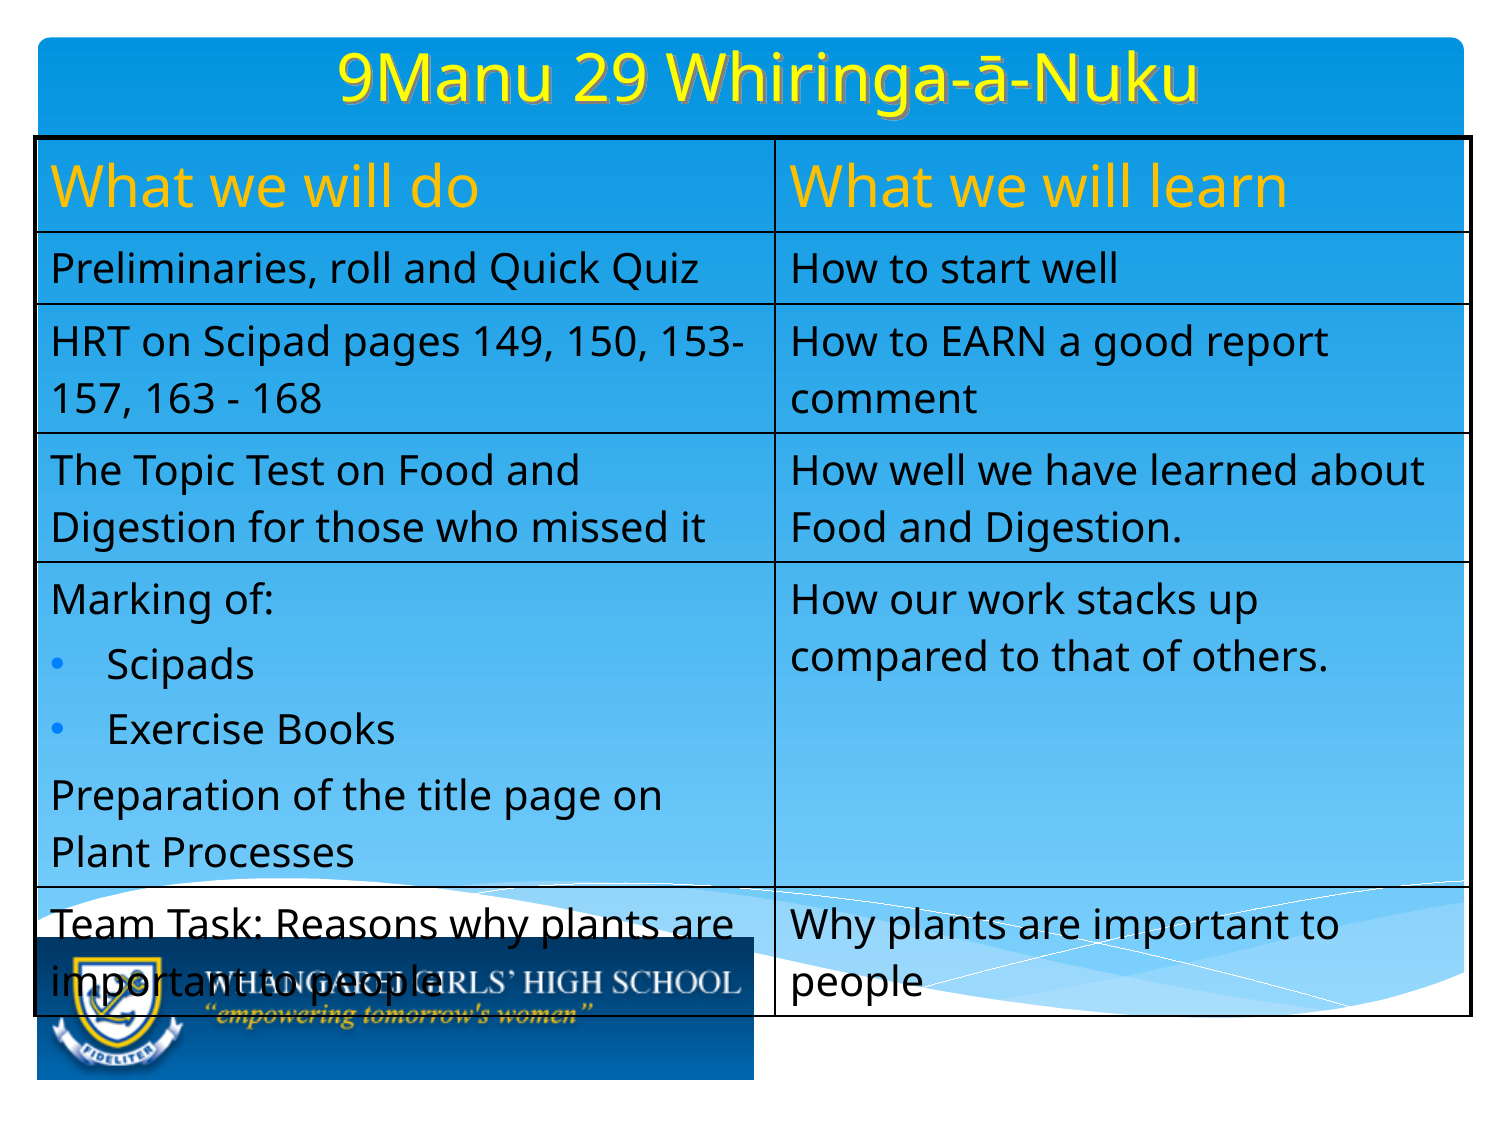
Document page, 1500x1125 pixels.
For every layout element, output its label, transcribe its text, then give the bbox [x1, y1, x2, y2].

table_cell How well we have learned about Food and Digestion. [776, 434, 1469, 561]
table_cell How our work stacks up compared to that of others. [776, 563, 1469, 886]
text_box 9Manu 29 Whiringa-ā-Nuku [162, 24, 1375, 125]
table_cell Marking of: Scipads Exercise Books Preparation of the title page on Plant Processes [37, 563, 774, 886]
picture [37, 937, 754, 1080]
table_cell The Topic Test on Food and Digestion for those who missed it [37, 434, 774, 561]
table_cell How to EARN a good report comment [776, 305, 1469, 432]
table_cell Team Task: Reasons why plants are important to people [37, 888, 774, 1015]
table_header What we will do [37, 140, 774, 231]
table_cell How to start well [776, 233, 1469, 303]
table_cell Why plants are important to people [776, 888, 1469, 1015]
table_cell HRT on Scipad pages 149, 150, 153-157, 163 - 168 [37, 305, 774, 432]
table_header What we will learn [776, 140, 1469, 231]
table_cell Preliminaries, roll and Quick Quiz [37, 233, 774, 303]
